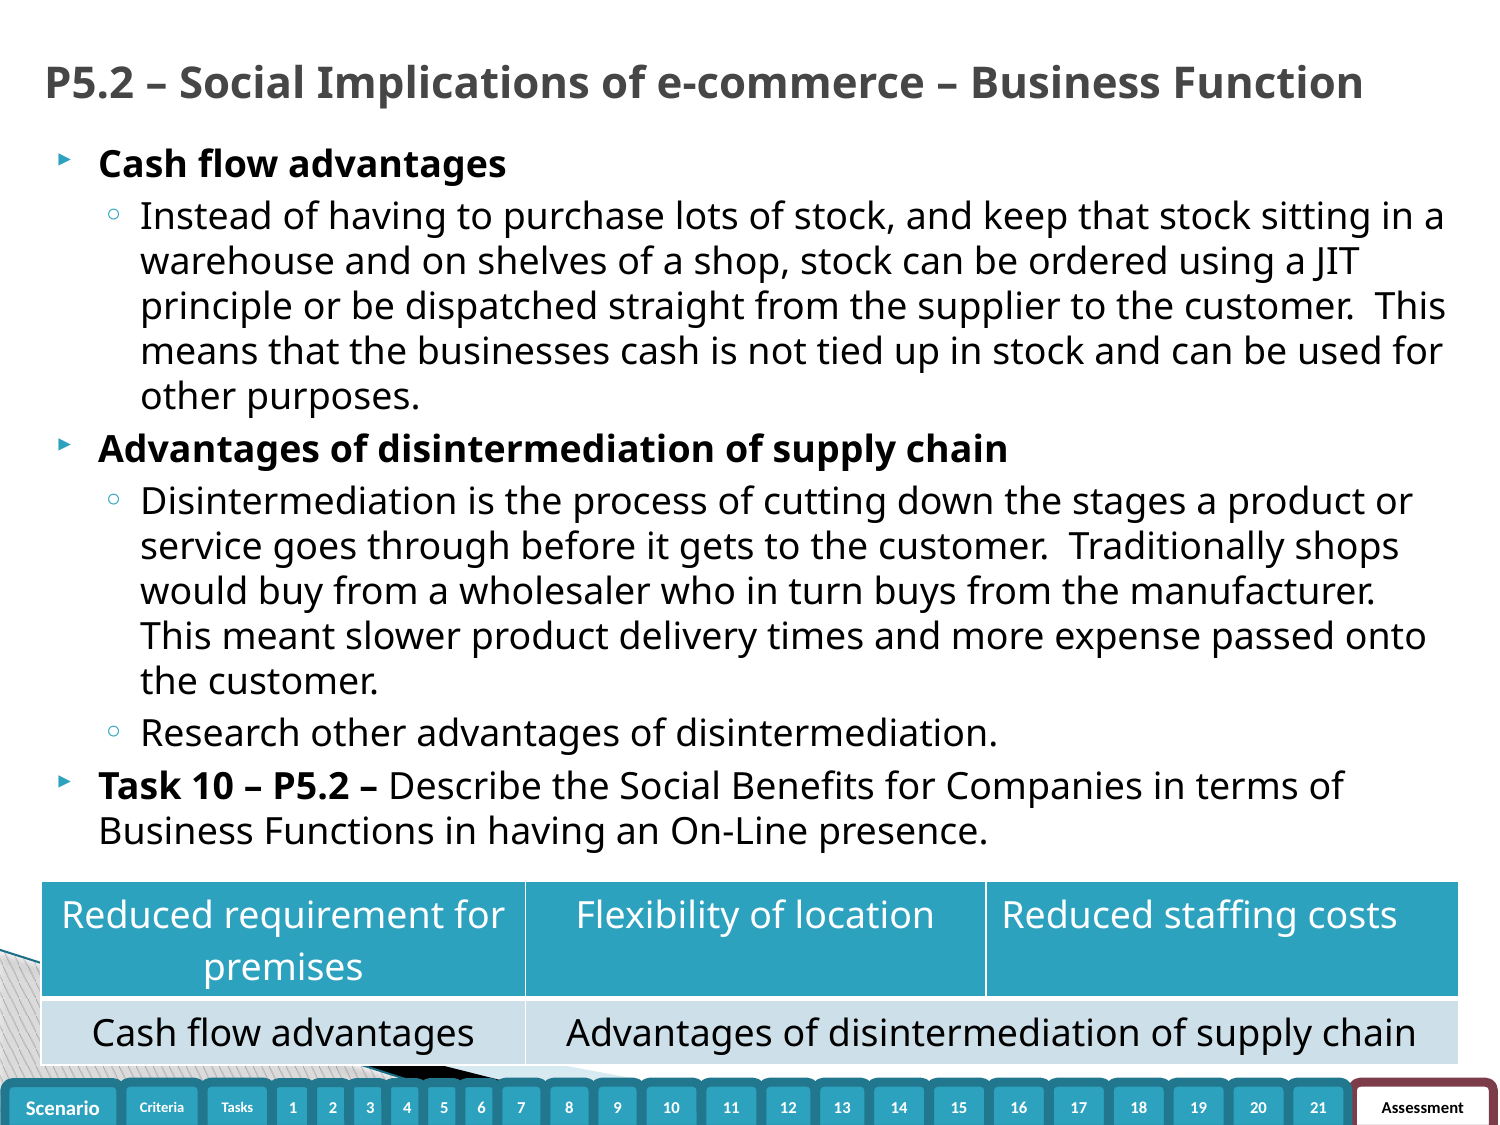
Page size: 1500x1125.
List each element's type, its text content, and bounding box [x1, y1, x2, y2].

table_header Reduced requirement for premises [42, 882, 525, 996]
table_header Flexibility of location [526, 882, 985, 996]
table_header Reduced staffing costs [987, 882, 1458, 996]
table_cell Advantages of disintermediation of supply chain [526, 1001, 1458, 1064]
list Cash flow advantages Instead of having to purchase lots of stock, and keep that stock sitting in a warehouse and on shelves of a shop, stock can be ordered using a JIT principle or be dispatched straight from the supplier to the customer. This means that the businesses cash is not tied up in stock and can be used for other purposes. Advantages of disintermediation of supply chain Disintermediation is the process of cutting down the stages a product or service goes through before it gets to the customer. Traditionally shops would buy from a wholesaler who in turn buys from the manufacturer. This meant slower product delivery times and more expense passed onto the customer. Research other advantages of disintermediation. Task 10 – P5.2 – Describe the Social Benefits for Companies in terms of Business Functions in having an On-Line presence. [23, 132, 1465, 1024]
title P5.2 – Social Implications of e-commerce – Business Function [29, 30, 1459, 131]
table_cell Cash flow advantages [42, 1001, 525, 1064]
